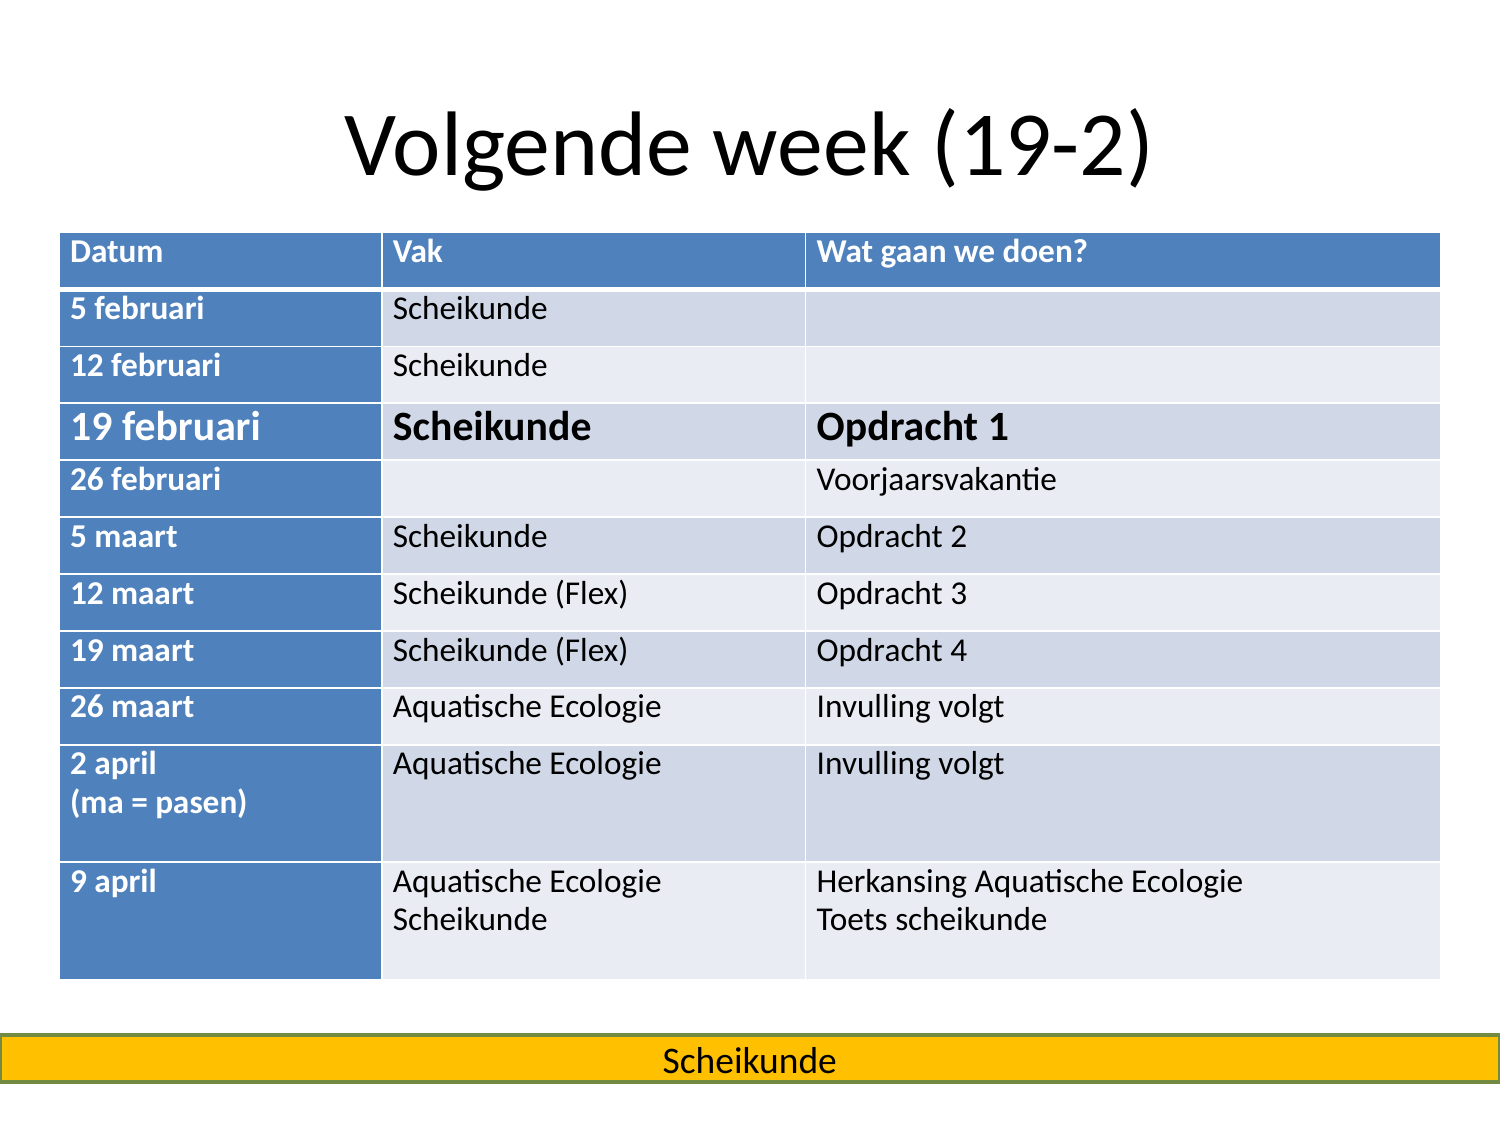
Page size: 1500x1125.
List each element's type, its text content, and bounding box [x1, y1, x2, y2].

table_cell Aquatische Ecologie [383, 689, 805, 744]
table_cell Voorjaarsvakantie [806, 461, 1440, 516]
table_cell Scheikunde [383, 292, 805, 346]
table_header Datum [60, 233, 381, 287]
table_header Wat gaan we doen? [806, 233, 1440, 287]
table_cell 26 februari [60, 461, 381, 516]
table_cell Aquatische Ecologie Scheikunde [383, 863, 805, 979]
table_cell 26 maart [60, 689, 381, 744]
table_cell Opdracht 1 [806, 404, 1440, 459]
table_cell Opdracht 4 [806, 632, 1440, 687]
table_cell Scheikunde [383, 347, 805, 402]
table_cell 5 maart [60, 518, 381, 573]
table_cell 9 april [60, 863, 381, 979]
table_cell [383, 461, 805, 516]
table_cell Invulling volgt [806, 689, 1440, 744]
table_header Vak [383, 233, 805, 287]
table_cell Scheikunde [383, 404, 805, 459]
table_cell 12 februari [60, 347, 381, 402]
table_cell 12 maart [60, 575, 381, 630]
table_cell Aquatische Ecologie [383, 746, 805, 861]
table_cell 19 maart [60, 632, 381, 687]
table_cell 2 april (ma = pasen) [60, 746, 381, 861]
title Volgende week (19-2) [75, 45, 1425, 232]
table_cell Opdracht 3 [806, 575, 1440, 630]
table_cell Scheikunde [383, 518, 805, 573]
table_cell Scheikunde (Flex) [383, 575, 805, 630]
table_cell 5 februari [60, 292, 381, 346]
table_cell Invulling volgt [806, 746, 1440, 861]
text_box Scheikunde [0, 1033, 1500, 1084]
table_cell Herkansing Aquatische Ecologie Toets scheikunde [806, 863, 1440, 979]
table_cell Scheikunde (Flex) [383, 632, 805, 687]
table_cell 19 februari [60, 404, 381, 459]
table_cell Opdracht 2 [806, 518, 1440, 573]
table_cell [806, 292, 1440, 346]
table_cell [806, 347, 1440, 402]
